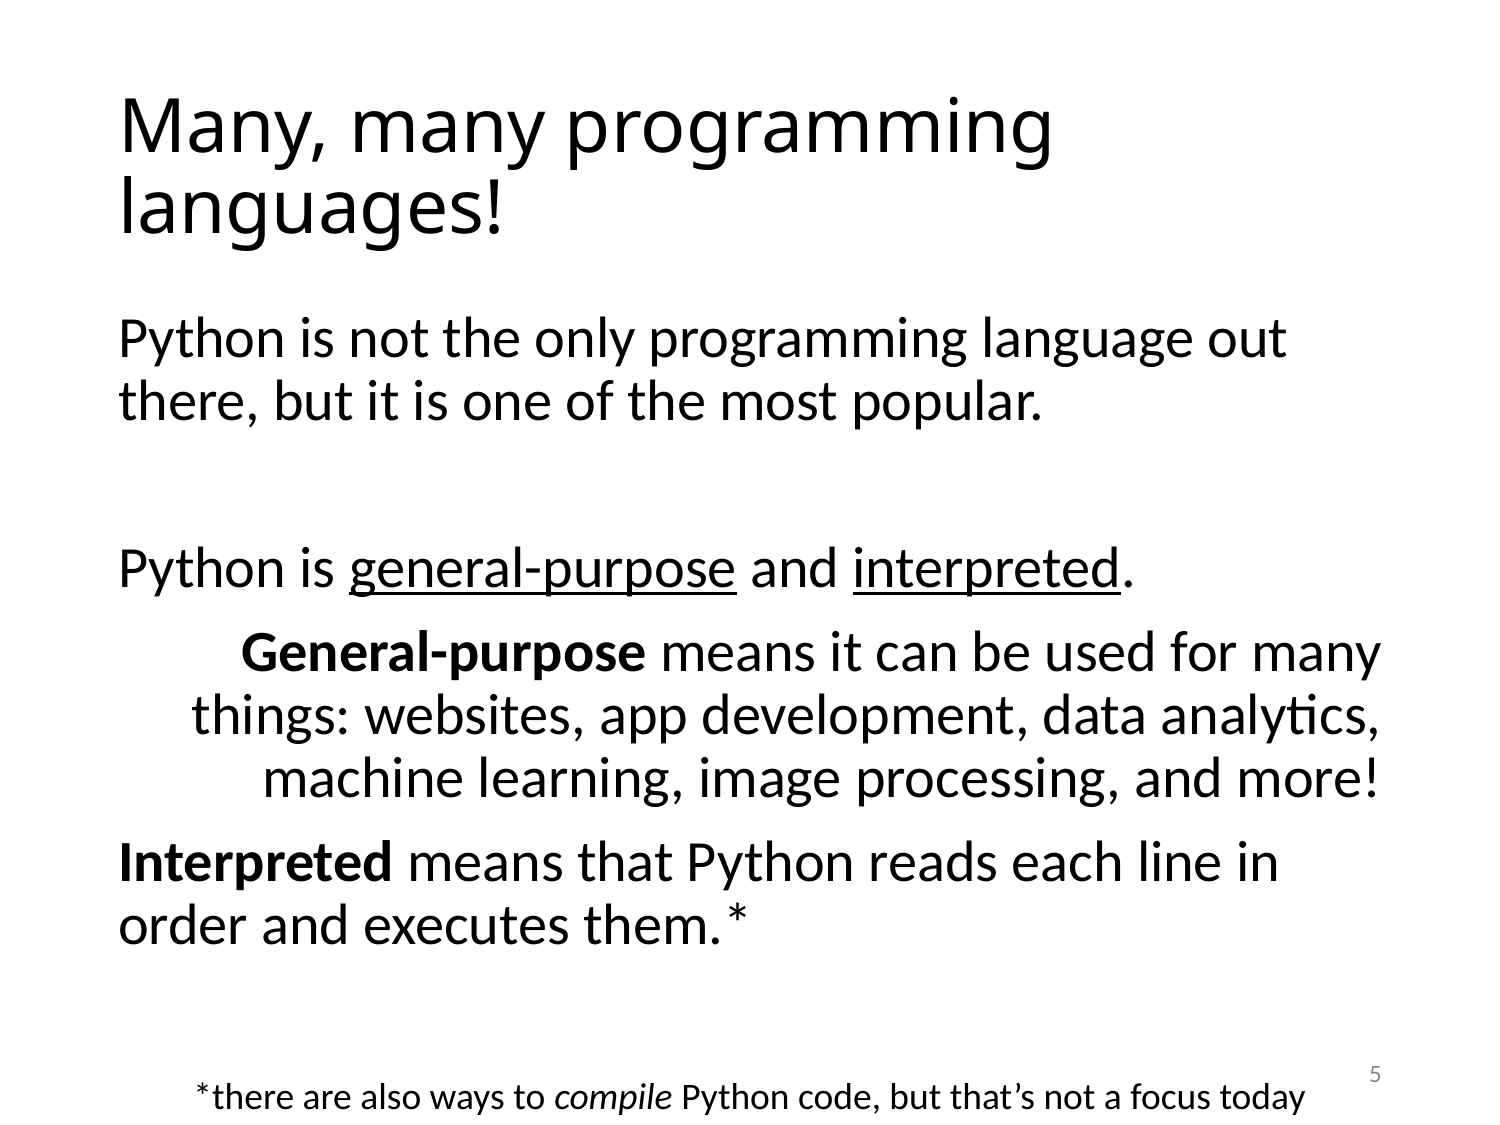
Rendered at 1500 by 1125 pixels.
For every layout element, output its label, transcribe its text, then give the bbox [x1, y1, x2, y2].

text_box *there are also ways to compile Python code, but that’s not a focus today [178, 1064, 1322, 1125]
title Many, many programming languages! [103, 59, 1397, 278]
slide_number 5 [1059, 1042, 1397, 1103]
list Python is not the only programming language out there, but it is one of the most popular. Python is general-purpose and interpreted. General-purpose means it can be used for many things: websites, app development, data analytics, machine learning, image processing, and more! Interpreted means that Python reads each line in order and executes them.* [103, 299, 1397, 1014]
